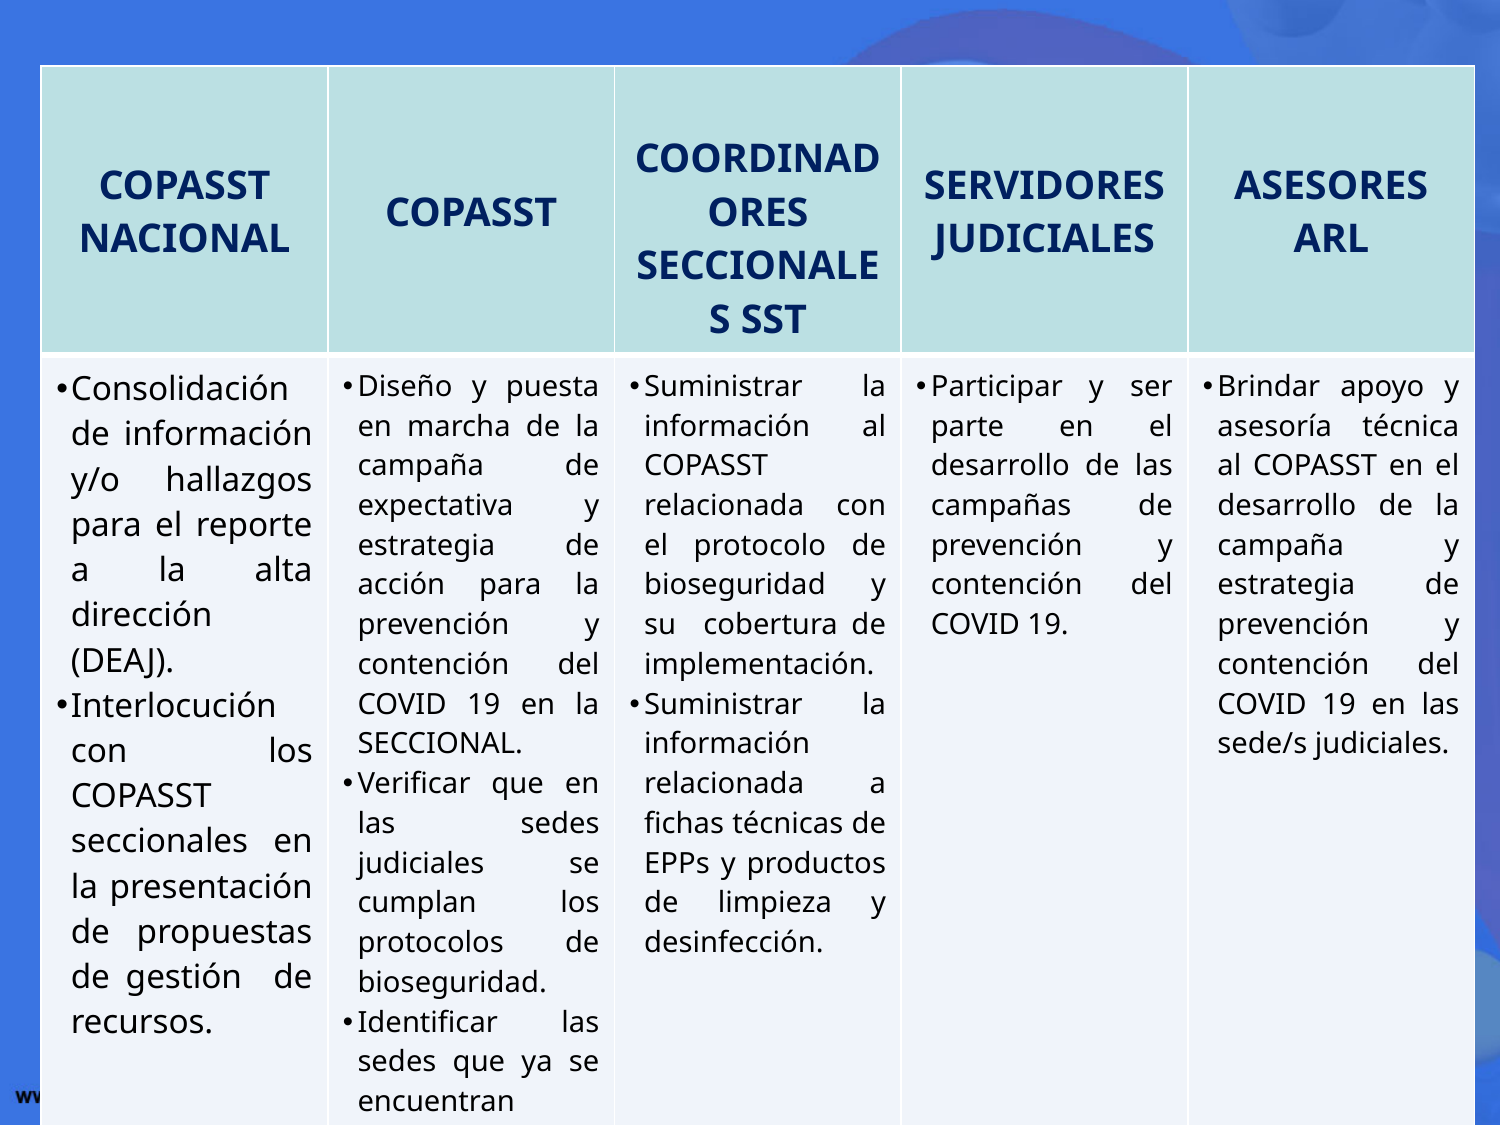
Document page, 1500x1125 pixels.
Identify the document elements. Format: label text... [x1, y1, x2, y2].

table_header COPASST [329, 67, 614, 352]
picture [0, 0, 1500, 1125]
table_header COORDINADORES SECCIONALES SST [615, 67, 900, 352]
table_cell Suministrar la información al COPASST relacionada con el protocolo de bioseguridad y su cobertura de implementación. Suministrar la información relacionada a fichas técnicas de EPPs y productos de limpieza y desinfección. [615, 358, 900, 1125]
table_cell Consolidación de información y/o hallazgos para el reporte a la alta dirección (DEAJ). Interlocución con los COPASST seccionales en la presentación de propuestas de gestión de recursos. [42, 358, 327, 1125]
table_header SERVIDORES JUDICIALES [902, 67, 1187, 352]
table_cell Diseño y puesta en marcha de la campaña de expectativa y estrategia de acción para la prevención y contención del COVID 19 en la SECCIONAL. Verificar que en las sedes judiciales se cumplan los protocolos de bioseguridad. Identificar las sedes que ya se encuentran funcionando de acuerdo al máximo aforo de ocupación de 20%. [329, 358, 614, 1125]
table_header COPASST NACIONAL [42, 67, 327, 352]
table_header ASESORES ARL [1189, 67, 1474, 352]
table_cell Participar y ser parte en el desarrollo de las campañas de prevención y contención del COVID 19. [902, 358, 1187, 1125]
table_cell Brindar apoyo y asesoría técnica al COPASST en el desarrollo de la campaña y estrategia de prevención y contención del COVID 19 en las sede/s judiciales. [1189, 358, 1474, 1125]
